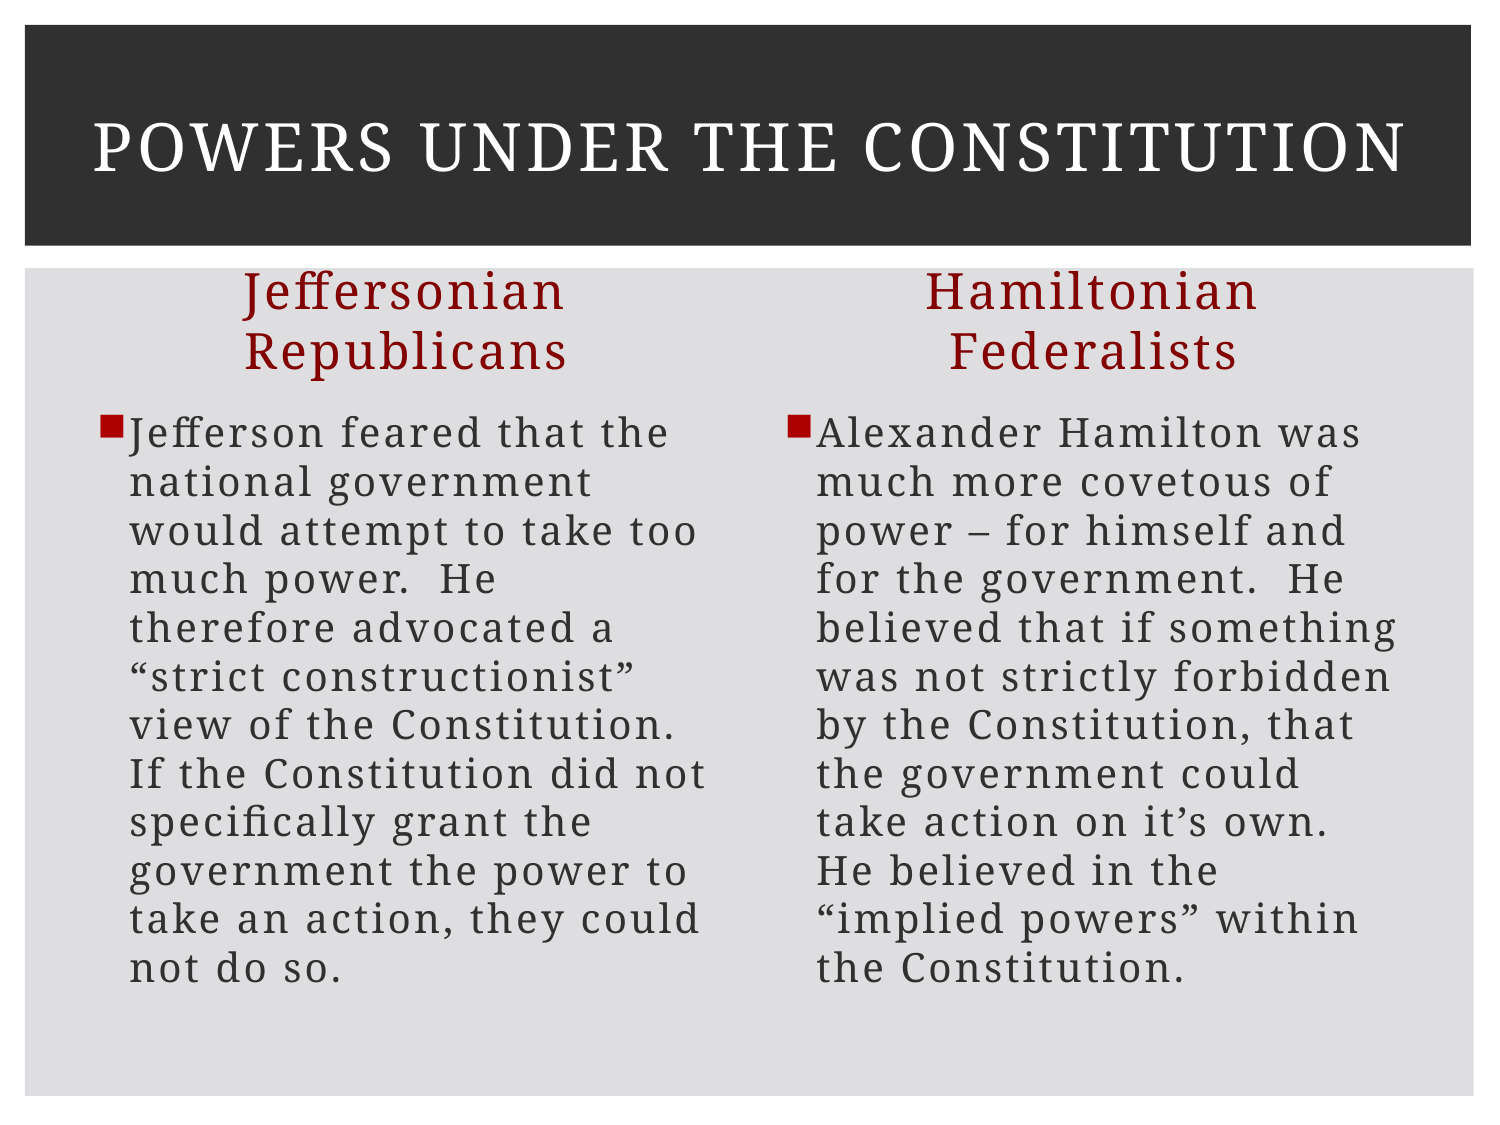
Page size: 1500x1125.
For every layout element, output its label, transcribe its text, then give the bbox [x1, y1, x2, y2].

title Powers Under the Constitution [62, 58, 1438, 232]
list Jefferson feared that the national government would attempt to take too much power. He therefore advocated a “strict constructionist” view of the Constitution. If the Constitution did not specifically grant the government the power to take an action, they could not do so. [75, 399, 738, 1005]
list Hamiltonian Federalists [761, 282, 1425, 388]
list Alexander Hamilton was much more covetous of power – for himself and for the government. He believed that if something was not strictly forbidden by the Constitution, that the government could take action on it’s own. He believed in the “implied powers” within the Constitution. [761, 399, 1425, 1005]
list Jeffersonian Republicans [75, 282, 738, 388]
